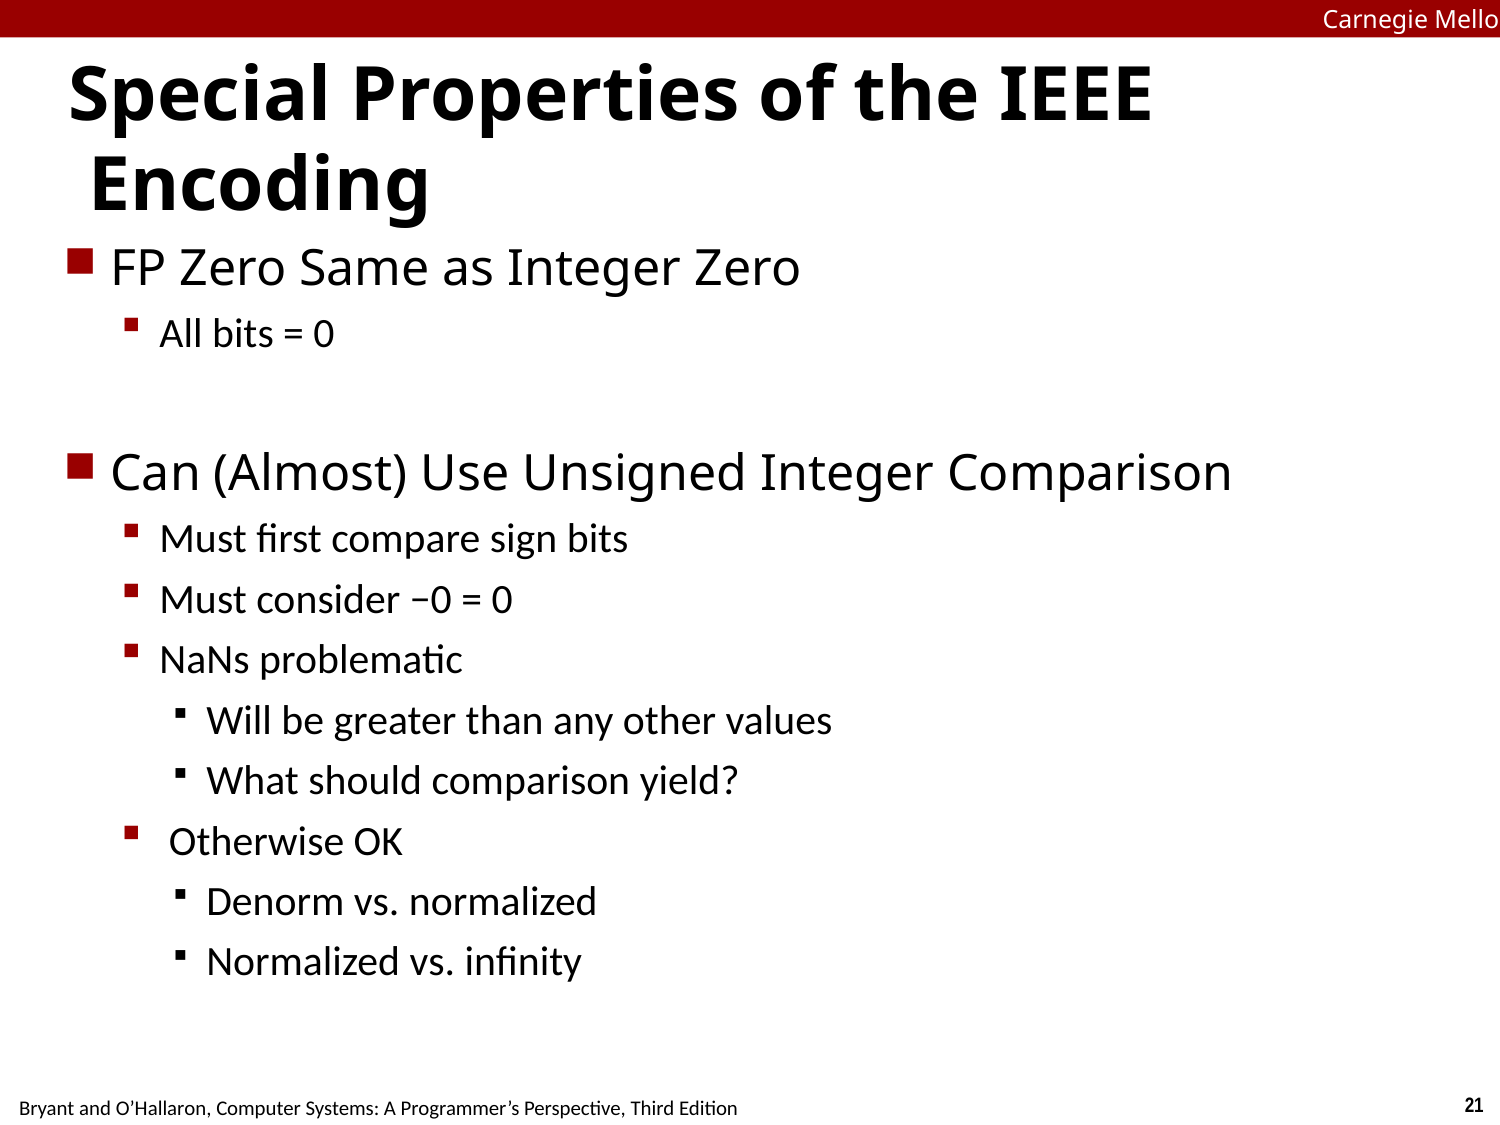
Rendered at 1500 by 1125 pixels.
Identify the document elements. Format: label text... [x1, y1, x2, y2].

text_box Carnegie Mellon [1322, 3, 1500, 33]
text_box [0, 0, 1500, 38]
list FP Zero Same as Integer Zero All bits = 0 Can (Almost) Use Unsigned Integer Comparison Must first compare sign bits Must consider −0 = 0 NaNs problematic Will be greater than any other values What should comparison yield? Otherwise OK Denorm vs. normalized Normalized vs. infinity [62, 228, 1438, 1122]
title Special Properties of the IEEE Encoding [62, 41, 1438, 228]
